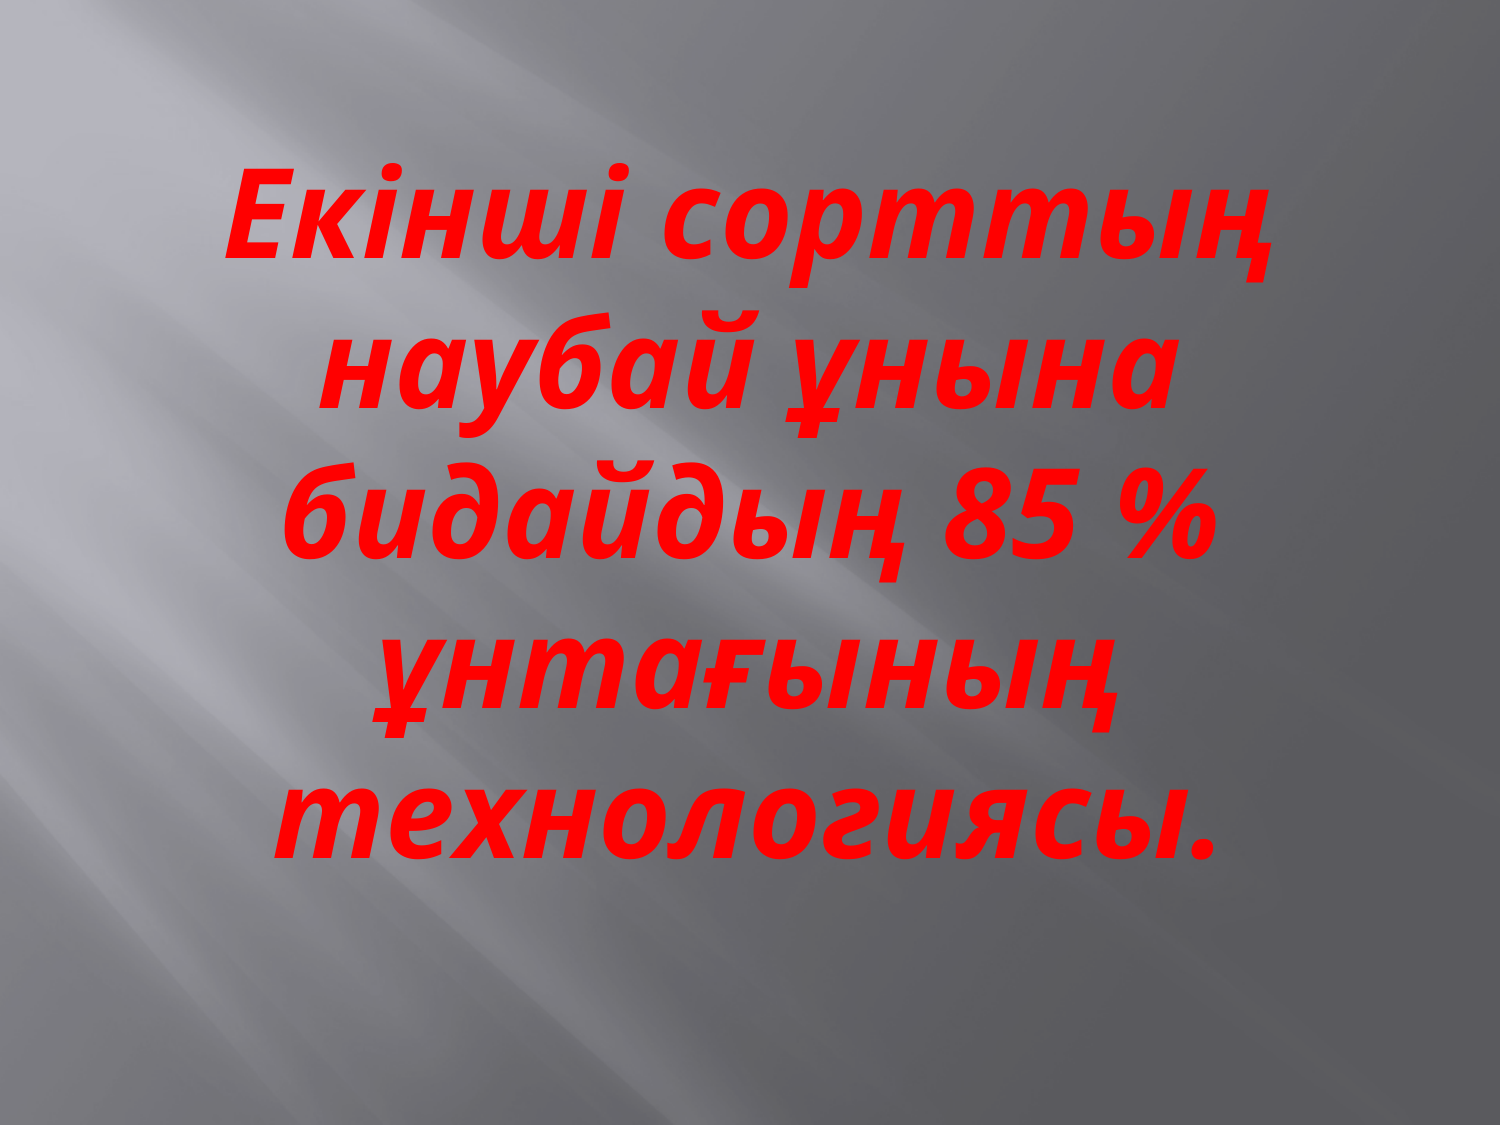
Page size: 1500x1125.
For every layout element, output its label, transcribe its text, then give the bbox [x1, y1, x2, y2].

title Екiншi сорттың наубай ұнына бидайдың 85 % ұнтағының технологиясы. [75, 45, 1425, 973]
